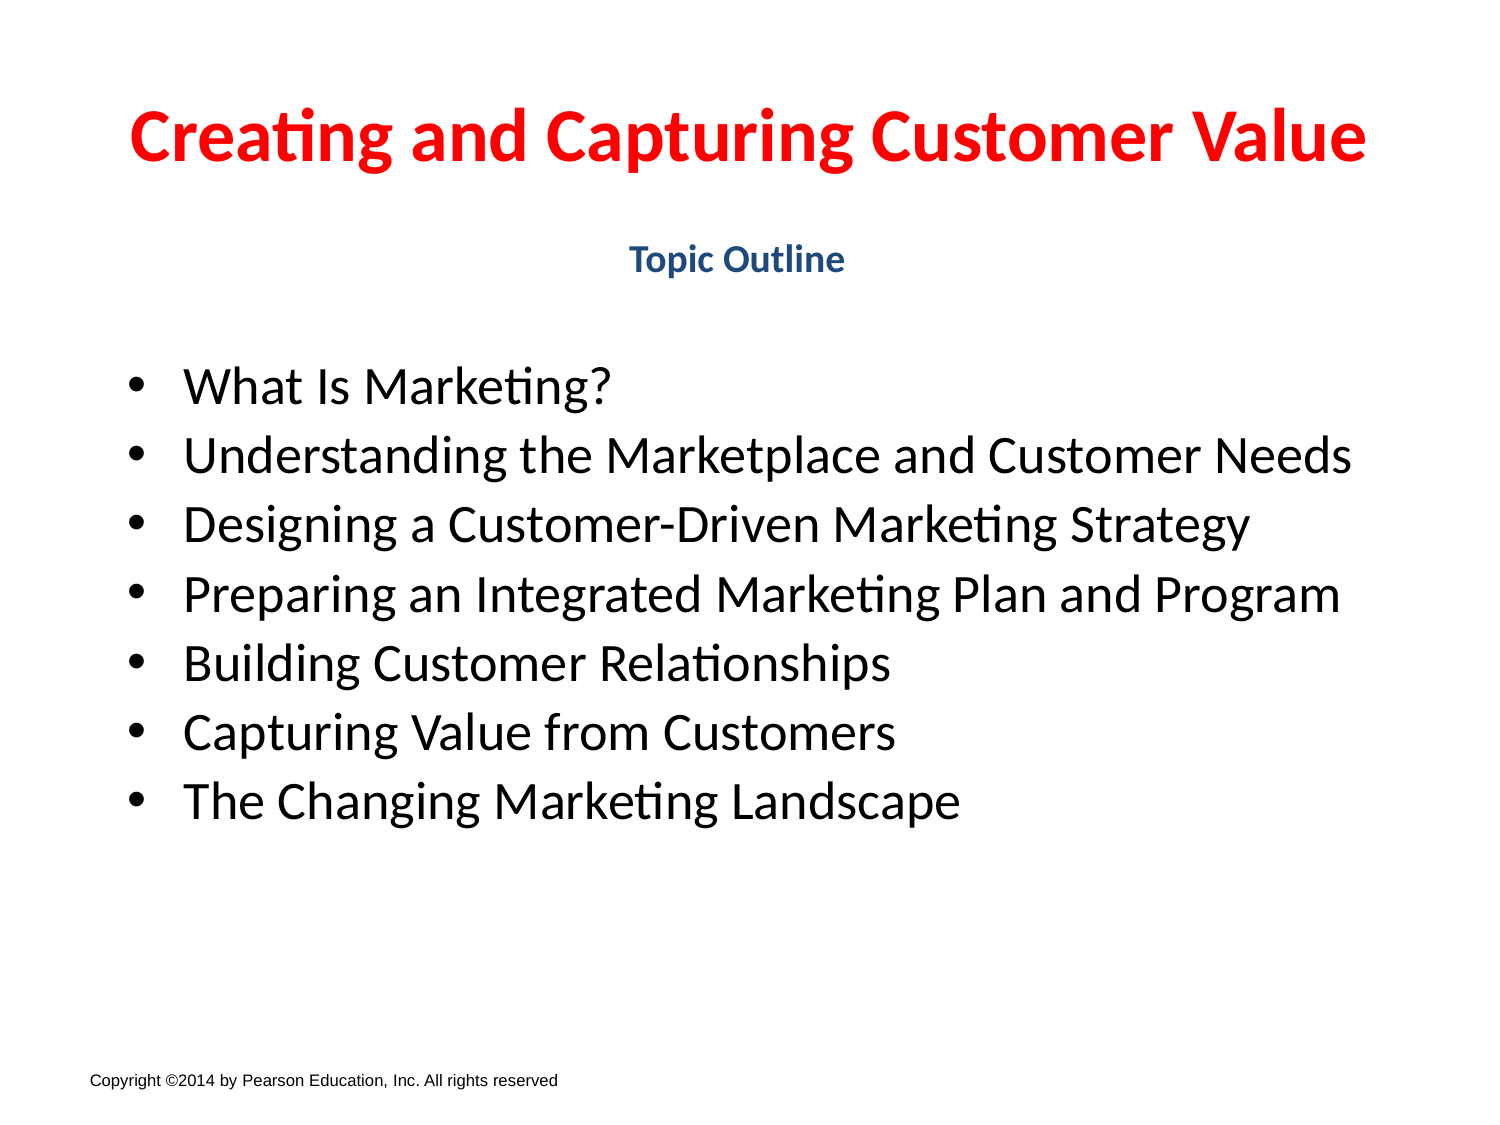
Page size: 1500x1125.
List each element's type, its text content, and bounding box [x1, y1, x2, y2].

title Creating and Capturing Customer Value [112, 37, 1388, 225]
list What Is Marketing? Understanding the Marketplace and Customer Needs Designing a Customer-Driven Marketing Strategy Preparing an Integrated Marketing Plan and Program Building Customer Relationships Capturing Value from Customers The Changing Marketing Landscape [112, 350, 1388, 1025]
text_box Copyright ©2014 by Pearson Education, Inc. All rights reserved [74, 1062, 825, 1098]
list Topic Outline [150, 225, 1325, 288]
